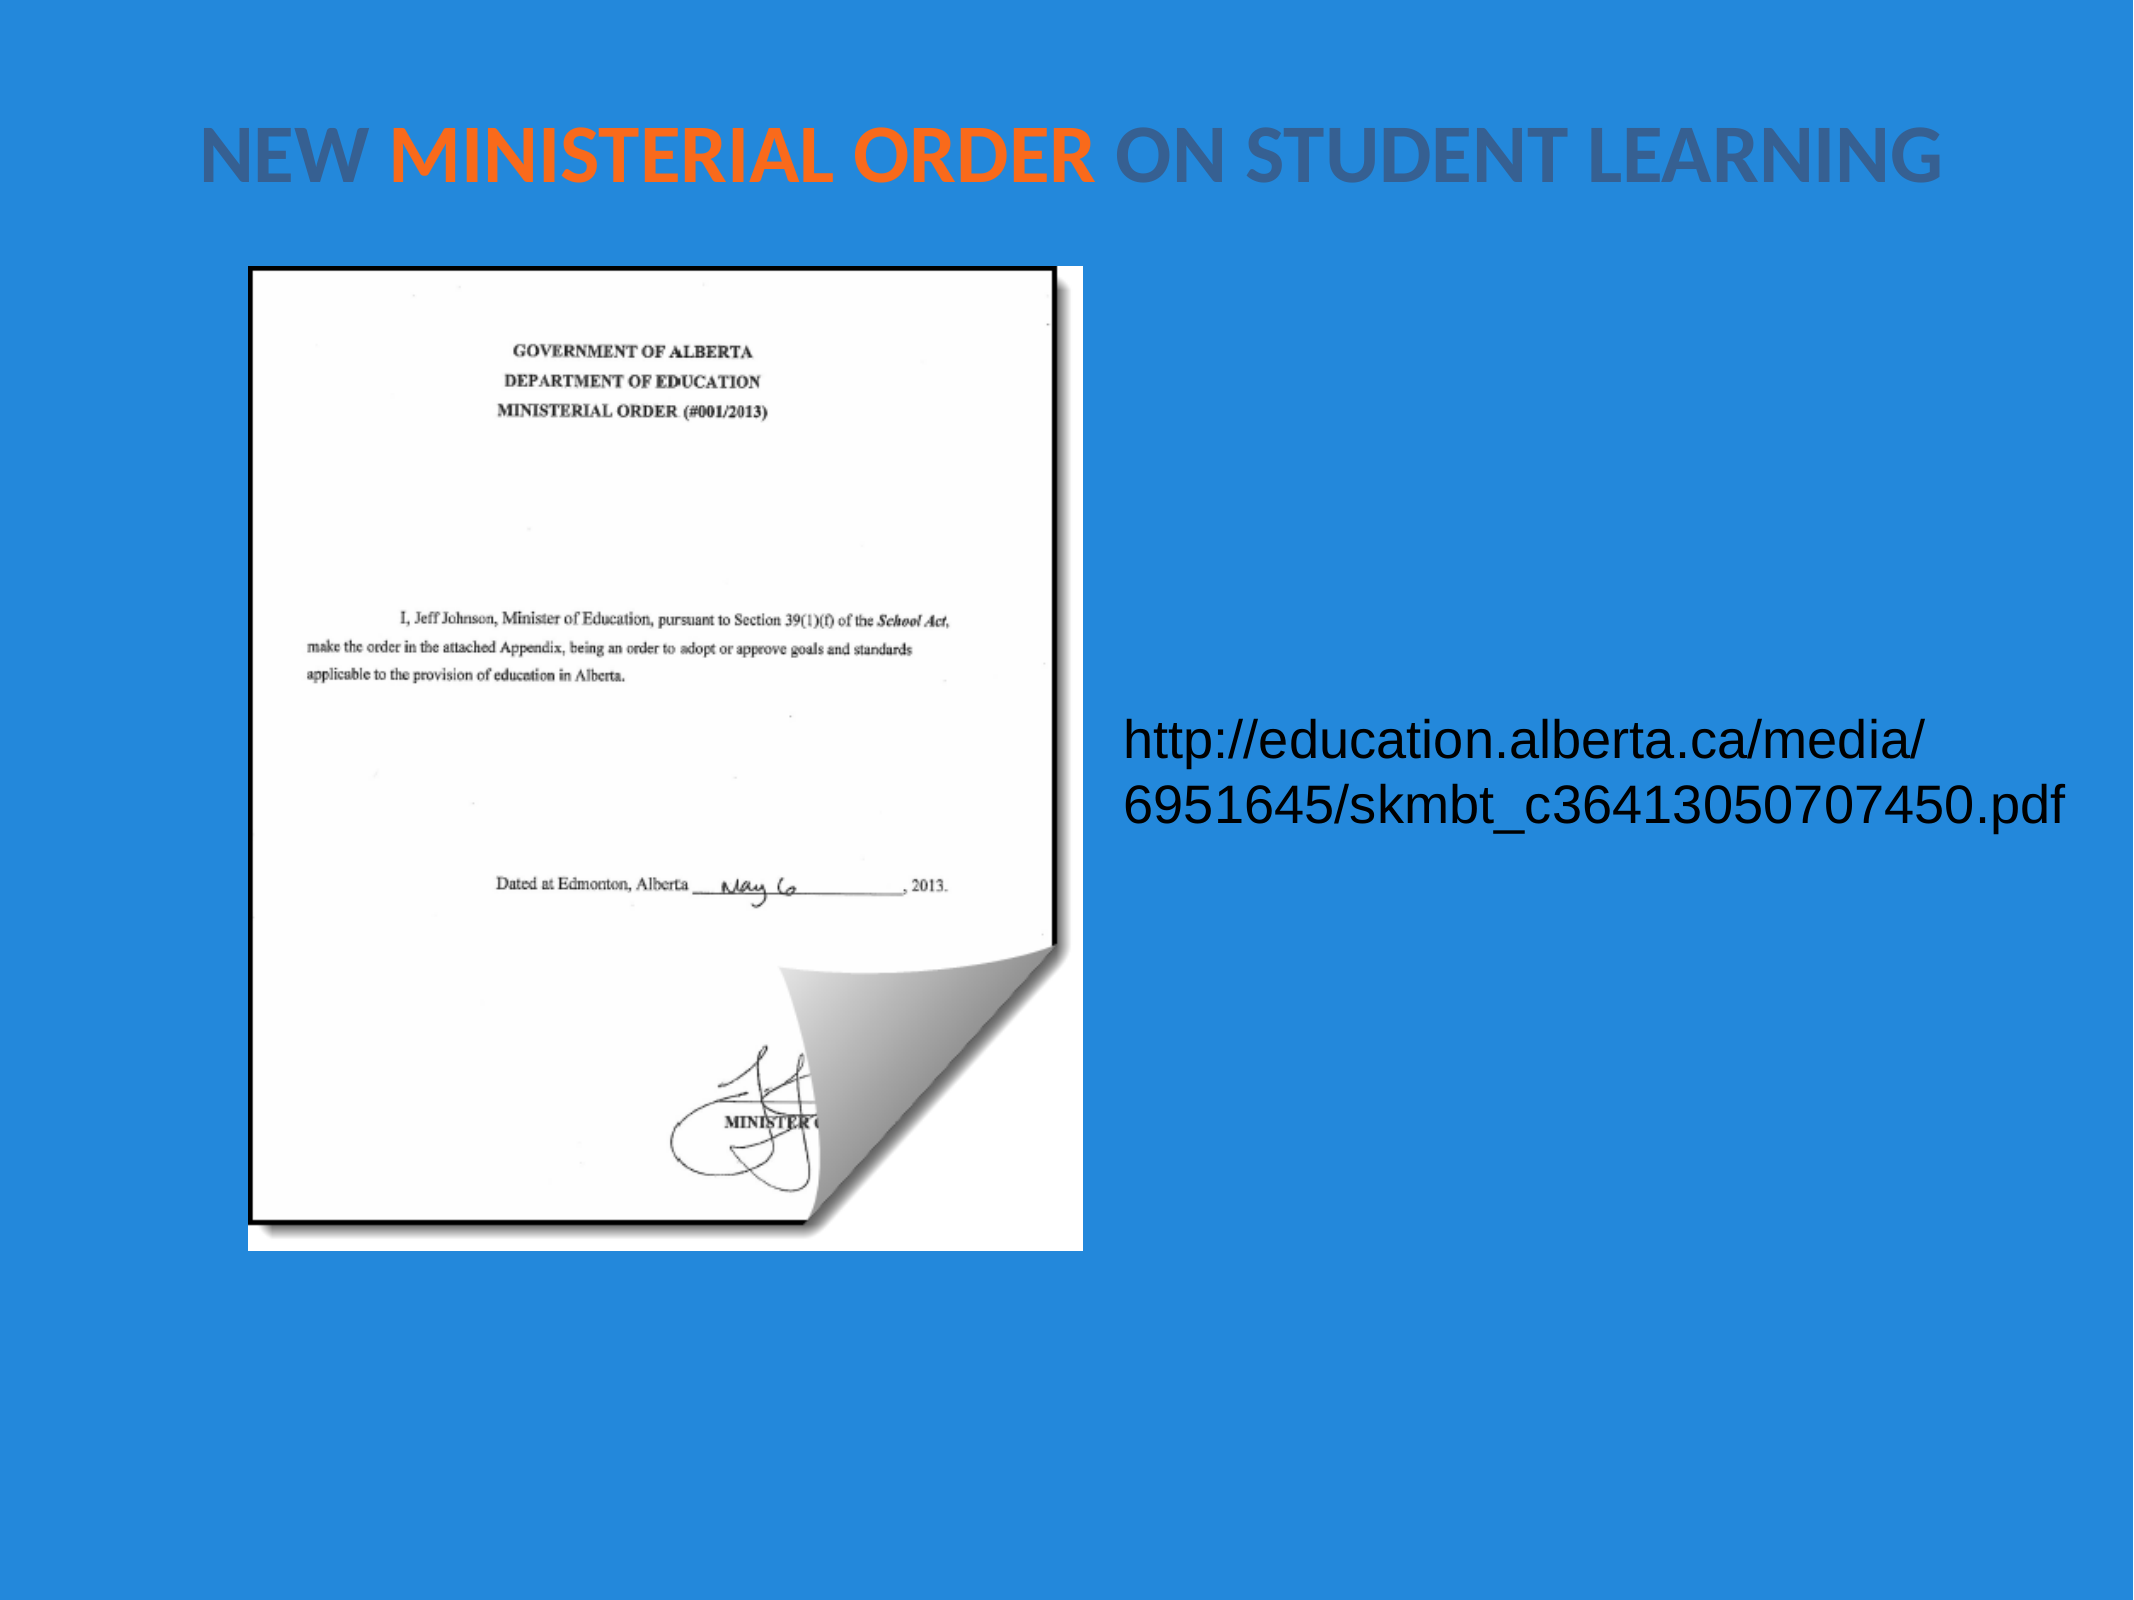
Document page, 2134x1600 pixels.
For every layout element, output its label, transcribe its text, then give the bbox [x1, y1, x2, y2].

picture [248, 266, 1083, 1251]
text_box NEW MINISTERIAL ORDER ON STUDENT LEARNING [177, 88, 1982, 212]
text_box http://education.alberta.ca/media/6951645/skmbt_c36413050707450.pdf [1102, 693, 2098, 845]
